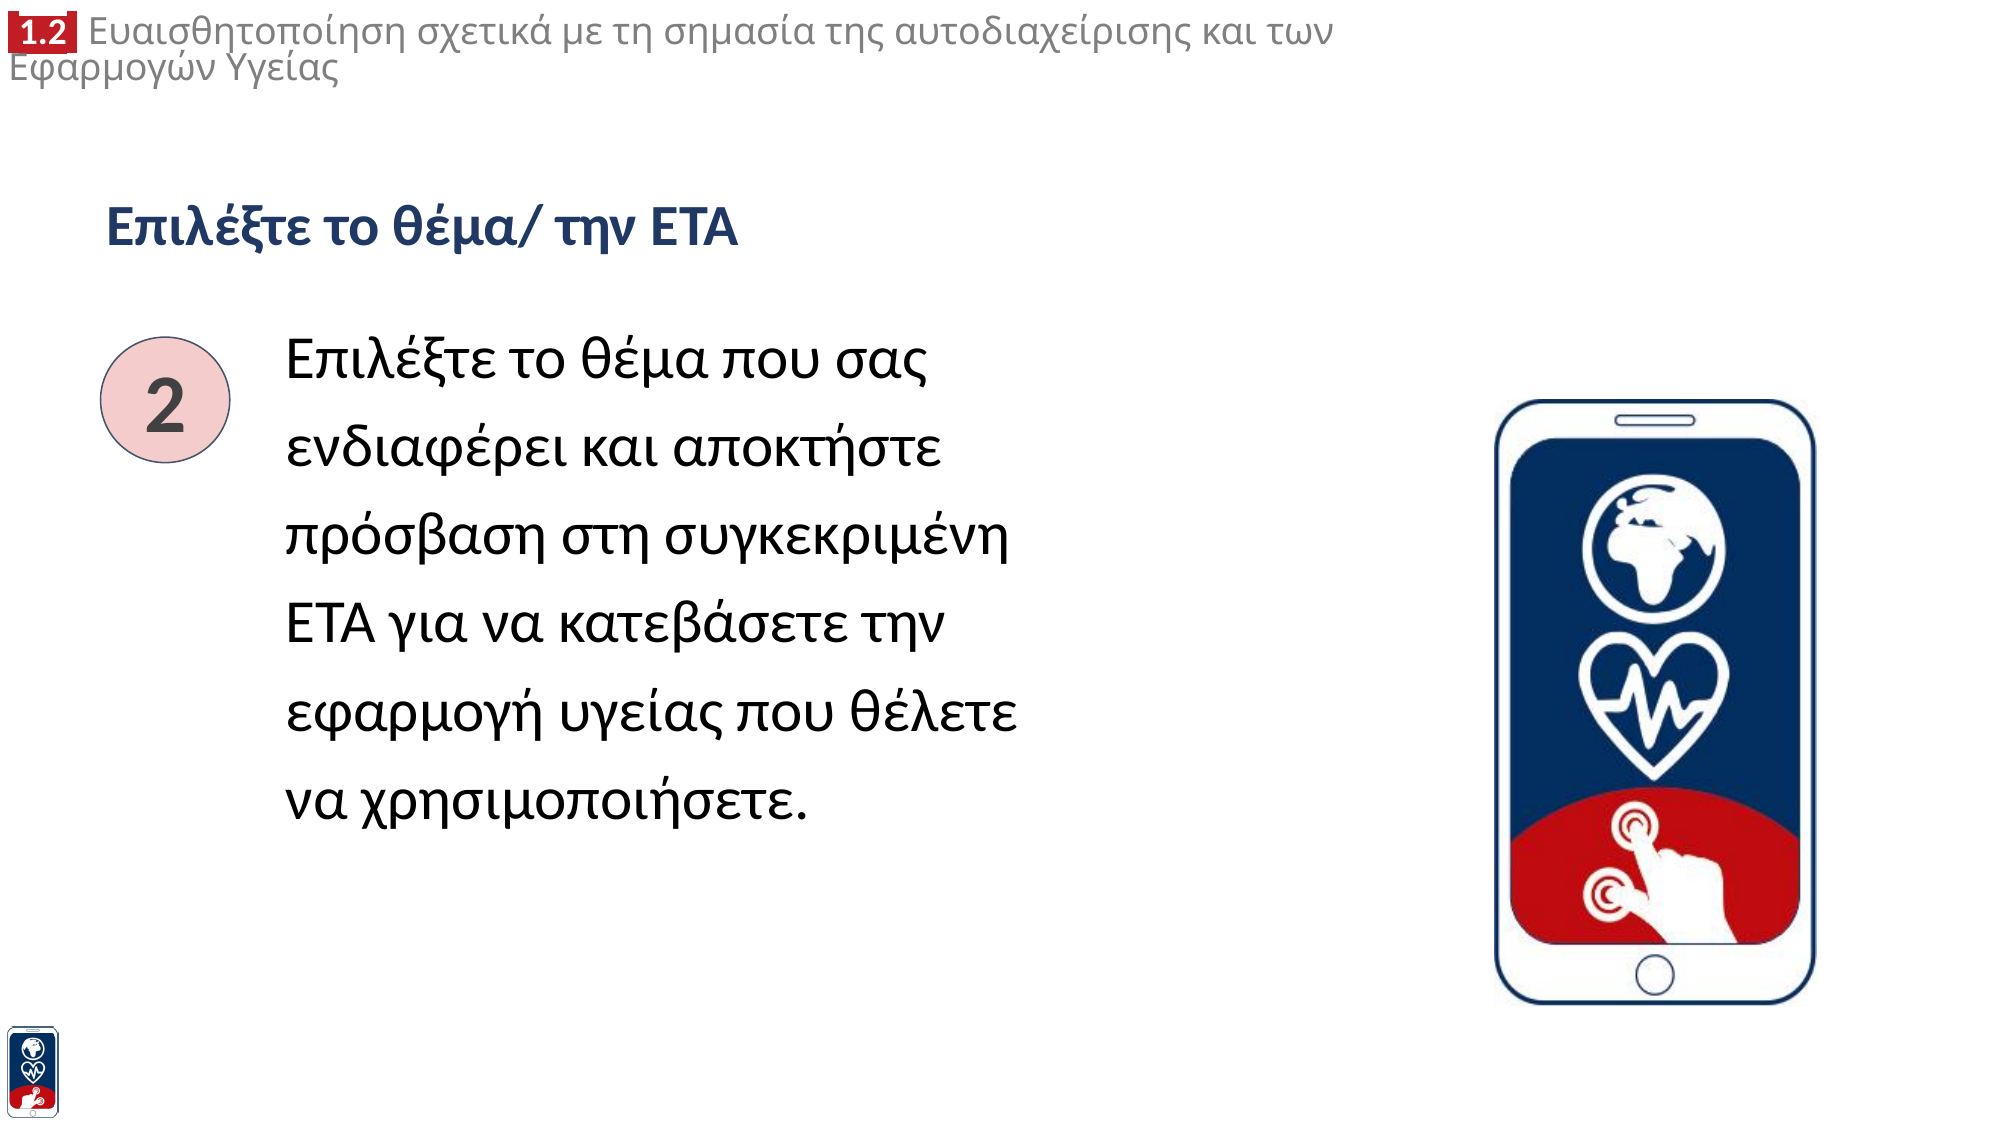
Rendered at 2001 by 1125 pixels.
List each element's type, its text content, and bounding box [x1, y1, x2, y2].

title Επιλέξτε το θέμα/ την ETA [91, 177, 1906, 277]
picture [7, 1026, 59, 1118]
text_box 2 [129, 334, 238, 465]
list Επιλέξτε το θέμα που σας ενδιαφέρει και αποκτήστε πρόσβαση στη συγκεκριμένη ETA για να κατεβάσετε την εφαρμογή υγείας που θέλετε να χρησιμοποιήσετε. [270, 295, 1052, 1094]
picture [1494, 399, 1817, 1008]
text_box [100, 347, 129, 452]
